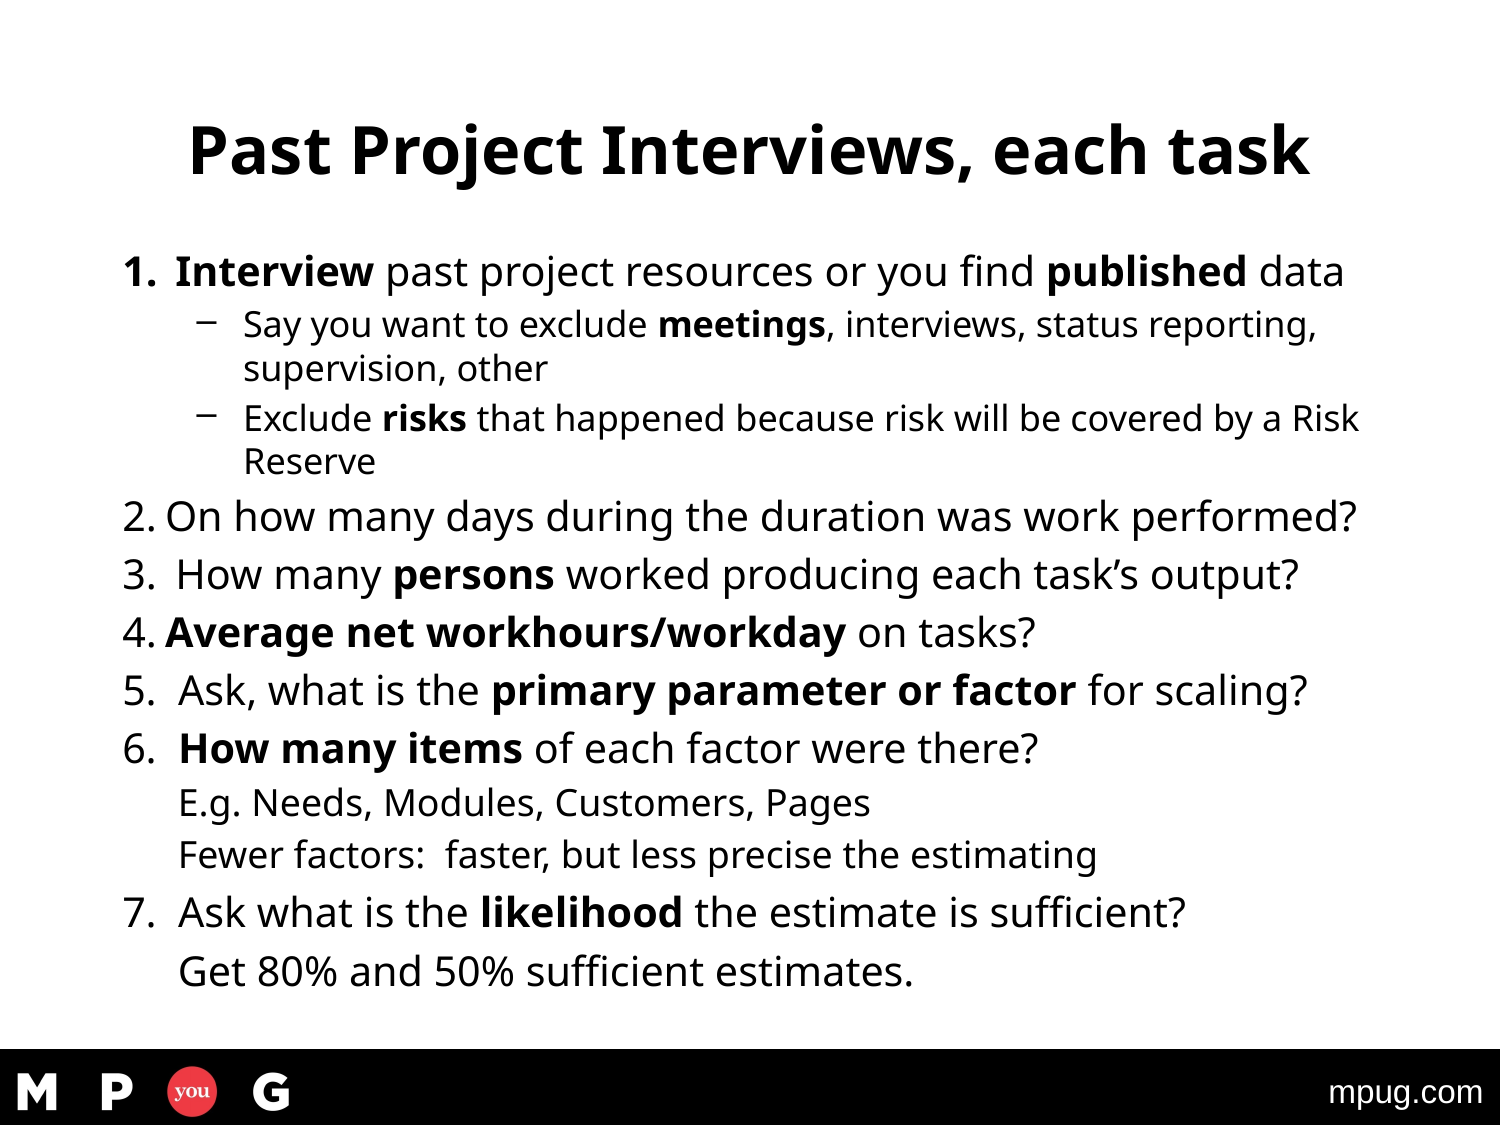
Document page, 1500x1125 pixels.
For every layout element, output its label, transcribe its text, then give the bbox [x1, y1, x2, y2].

title Past Project Interviews, each task [103, 99, 1397, 264]
list Interview past project resources or you find published data Say you want to exclude meetings, interviews, status reporting, supervision, other Exclude risks that happened because risk will be covered by a Risk Reserve On how many days during the duration was work performed? How many persons worked producing each task’s output? Average net workhours/workday on tasks? 5. Ask, what is the primary parameter or factor for scaling? 6. How many items of each factor were there? E.g. Needs, Modules, Customers, Pages Fewer factors: faster, but less precise the estimating 7. Ask what is the likelihood the estimate is sufficient? Get 80% and 50% sufficient estimates. [107, 237, 1434, 1019]
picture [15, 1065, 291, 1119]
